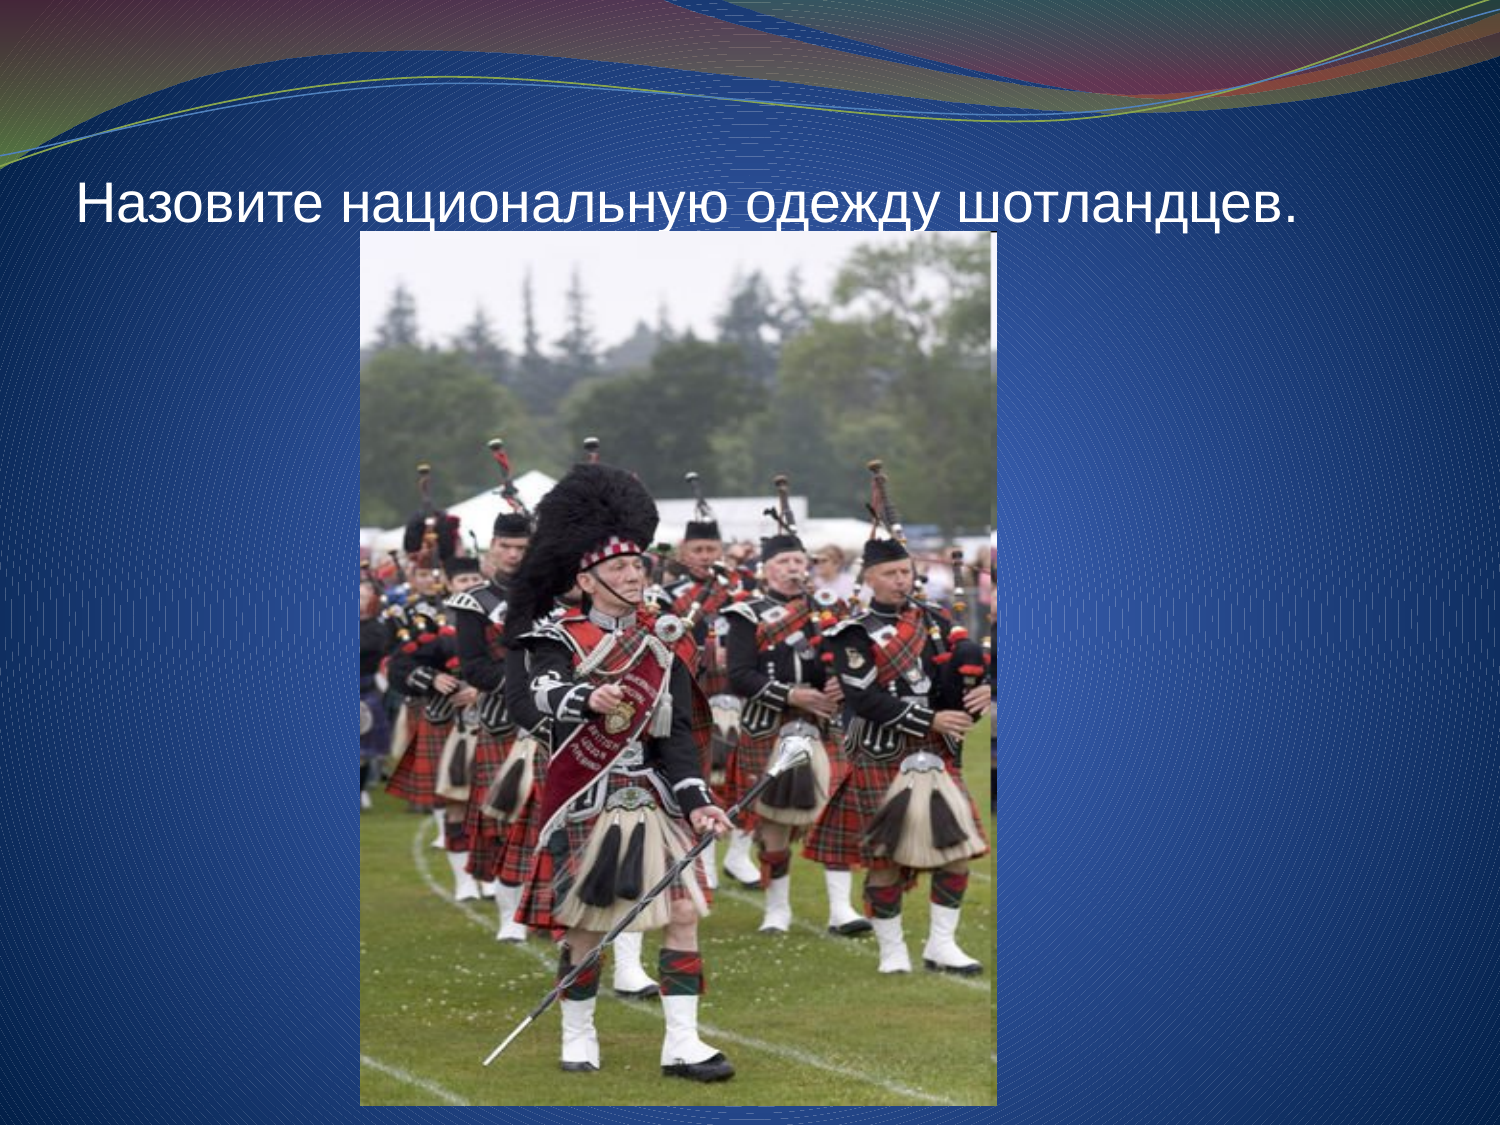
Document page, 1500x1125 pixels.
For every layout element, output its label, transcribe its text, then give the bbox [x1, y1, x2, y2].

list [359, 231, 997, 1107]
title Назовите национальную одежду шотландцев. [75, 115, 1425, 303]
